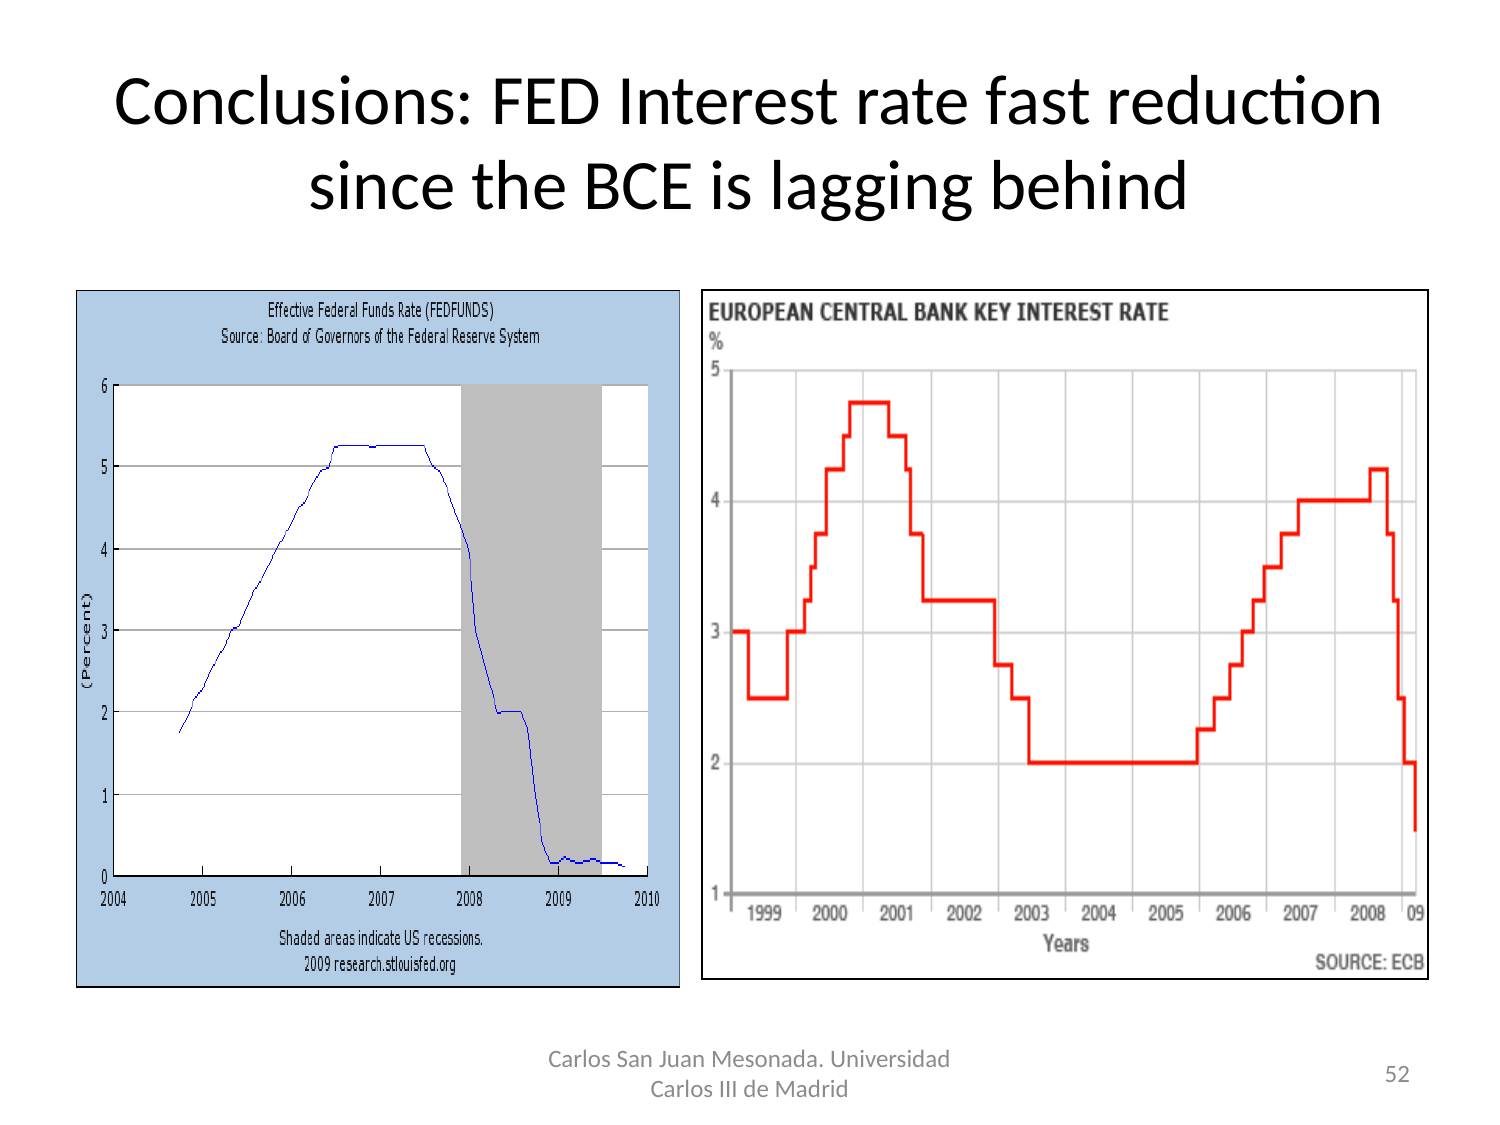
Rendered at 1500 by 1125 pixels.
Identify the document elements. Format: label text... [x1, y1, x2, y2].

slide_number 52 [1074, 1042, 1425, 1103]
title Conclusions: FED Interest rate fast reduction since the BCE is lagging behind [74, 44, 1426, 233]
picture [702, 290, 1428, 979]
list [76, 290, 680, 988]
footer Carlos San Juan Mesonada. Universidad Carlos III de Madrid [512, 1042, 988, 1103]
